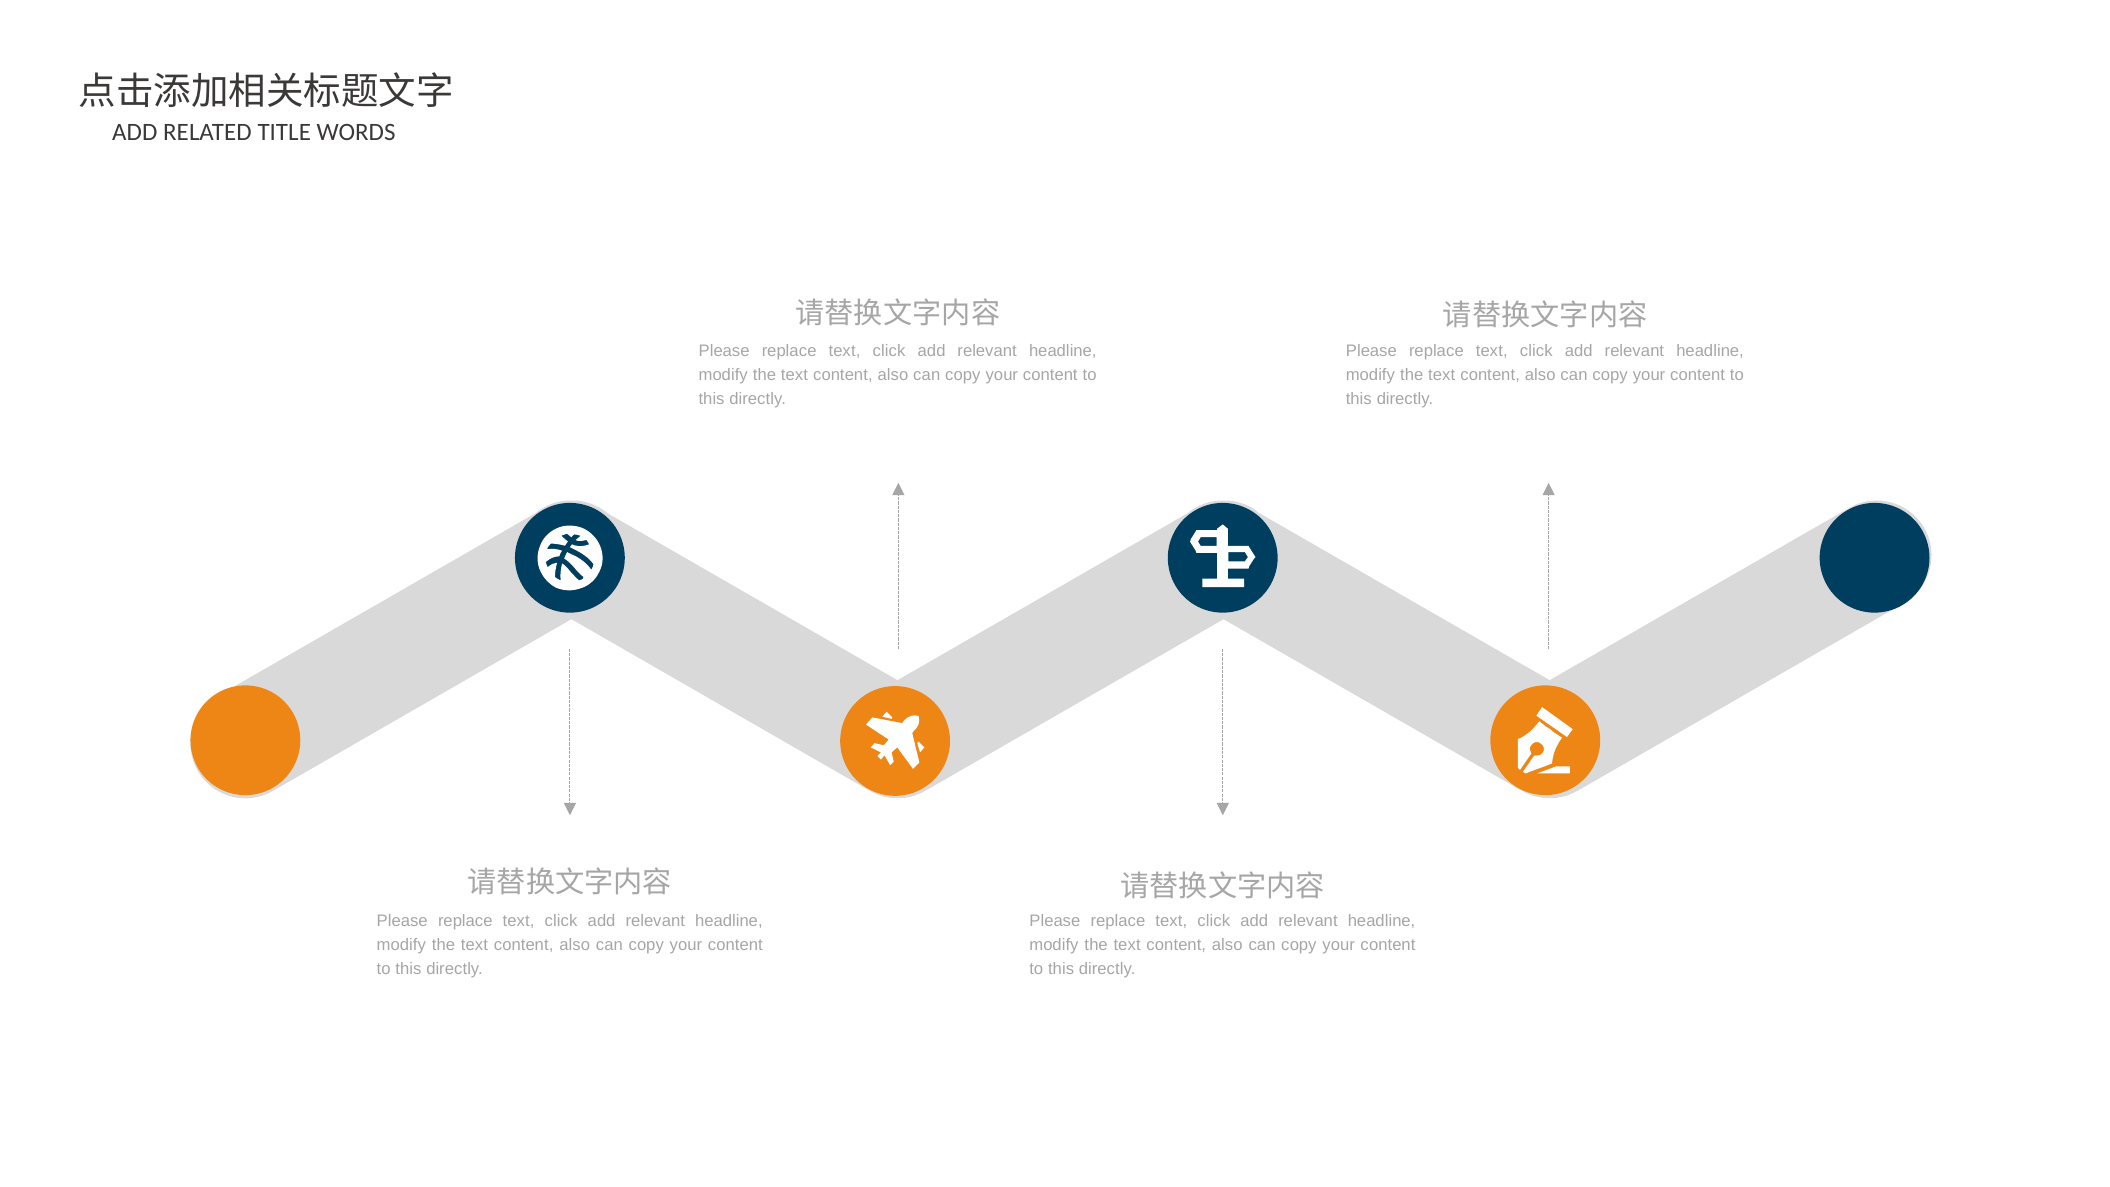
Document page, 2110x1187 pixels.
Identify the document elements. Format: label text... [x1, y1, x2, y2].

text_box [361, 849, 779, 985]
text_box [190, 268, 1930, 1030]
text_box 点击添加相关标题文字 [62, 59, 470, 121]
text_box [1014, 853, 1431, 985]
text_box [683, 280, 1113, 415]
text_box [1331, 282, 1760, 415]
text_box ADD RELATED TITLE WORDS [96, 107, 413, 154]
